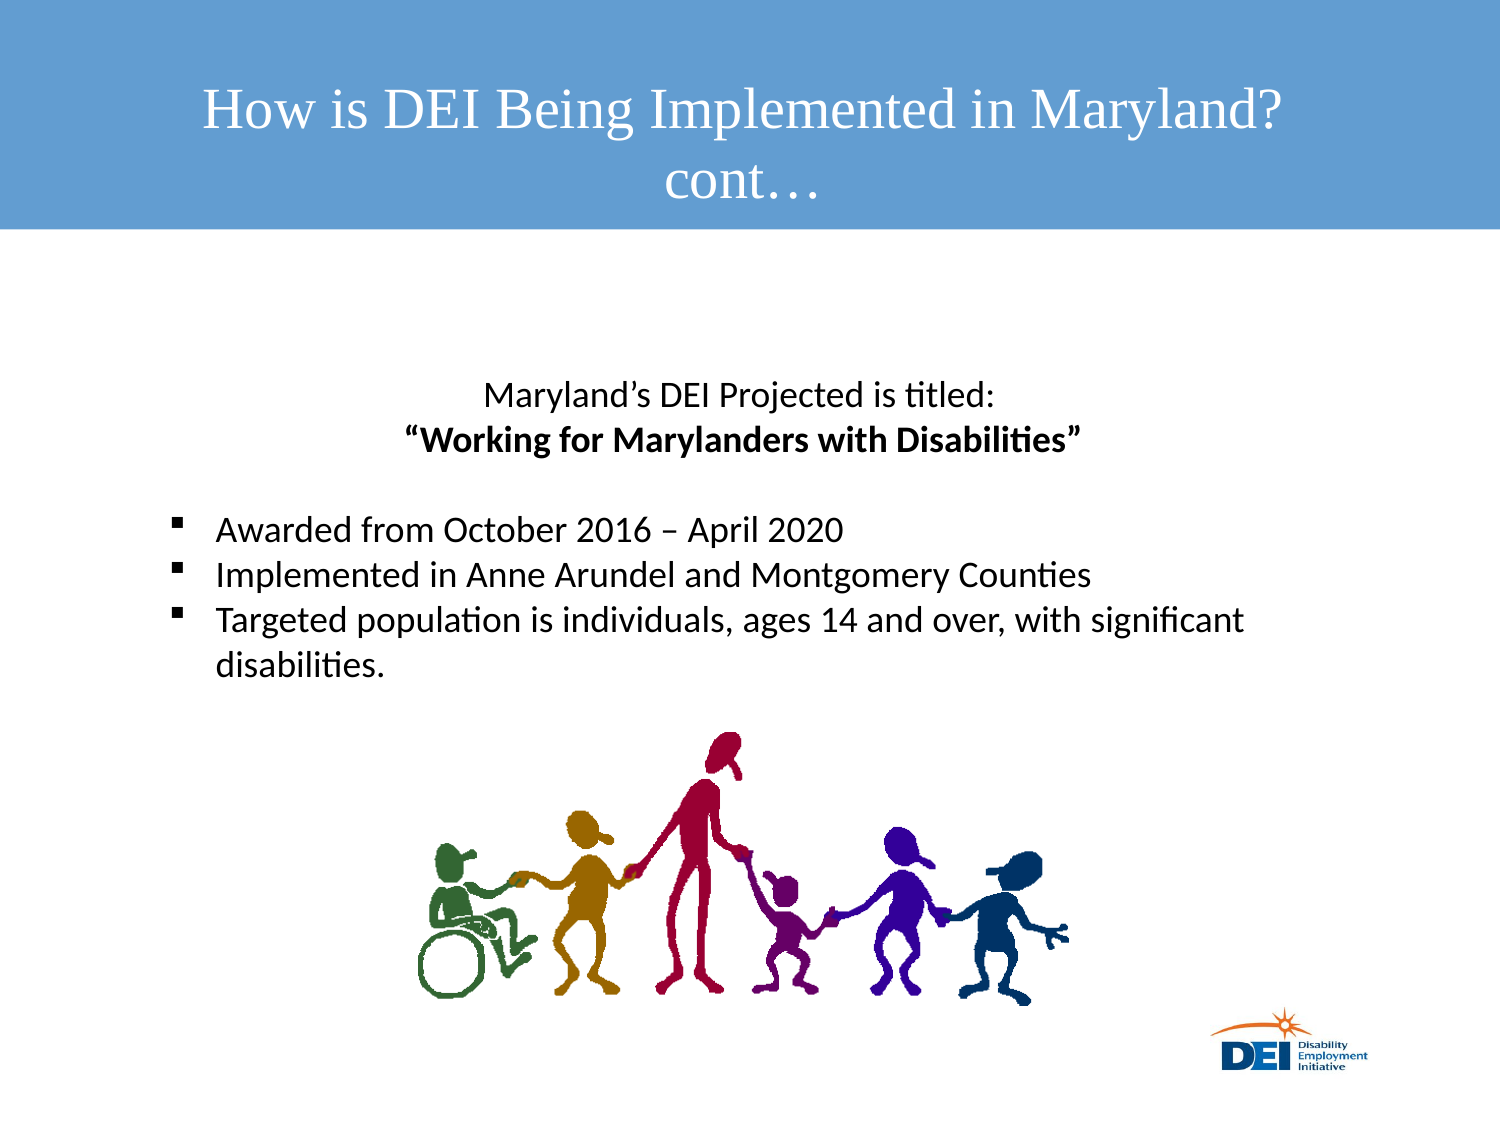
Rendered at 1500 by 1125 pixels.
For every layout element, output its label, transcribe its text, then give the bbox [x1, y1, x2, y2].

picture [418, 732, 1069, 1006]
text_box Maryland’s DEI Projected is titled: “Working for Marylanders with Disabilities” Awarded from October 2016 – April 2020 Implemented in Anne Arundel and Montgomery Counties Targeted population is individuals, ages 14 and over, with significant disabilities. [153, 362, 1333, 693]
text_box How is DEI Being Implemented in Maryland? cont… [153, 62, 1333, 218]
picture [1210, 998, 1376, 1087]
